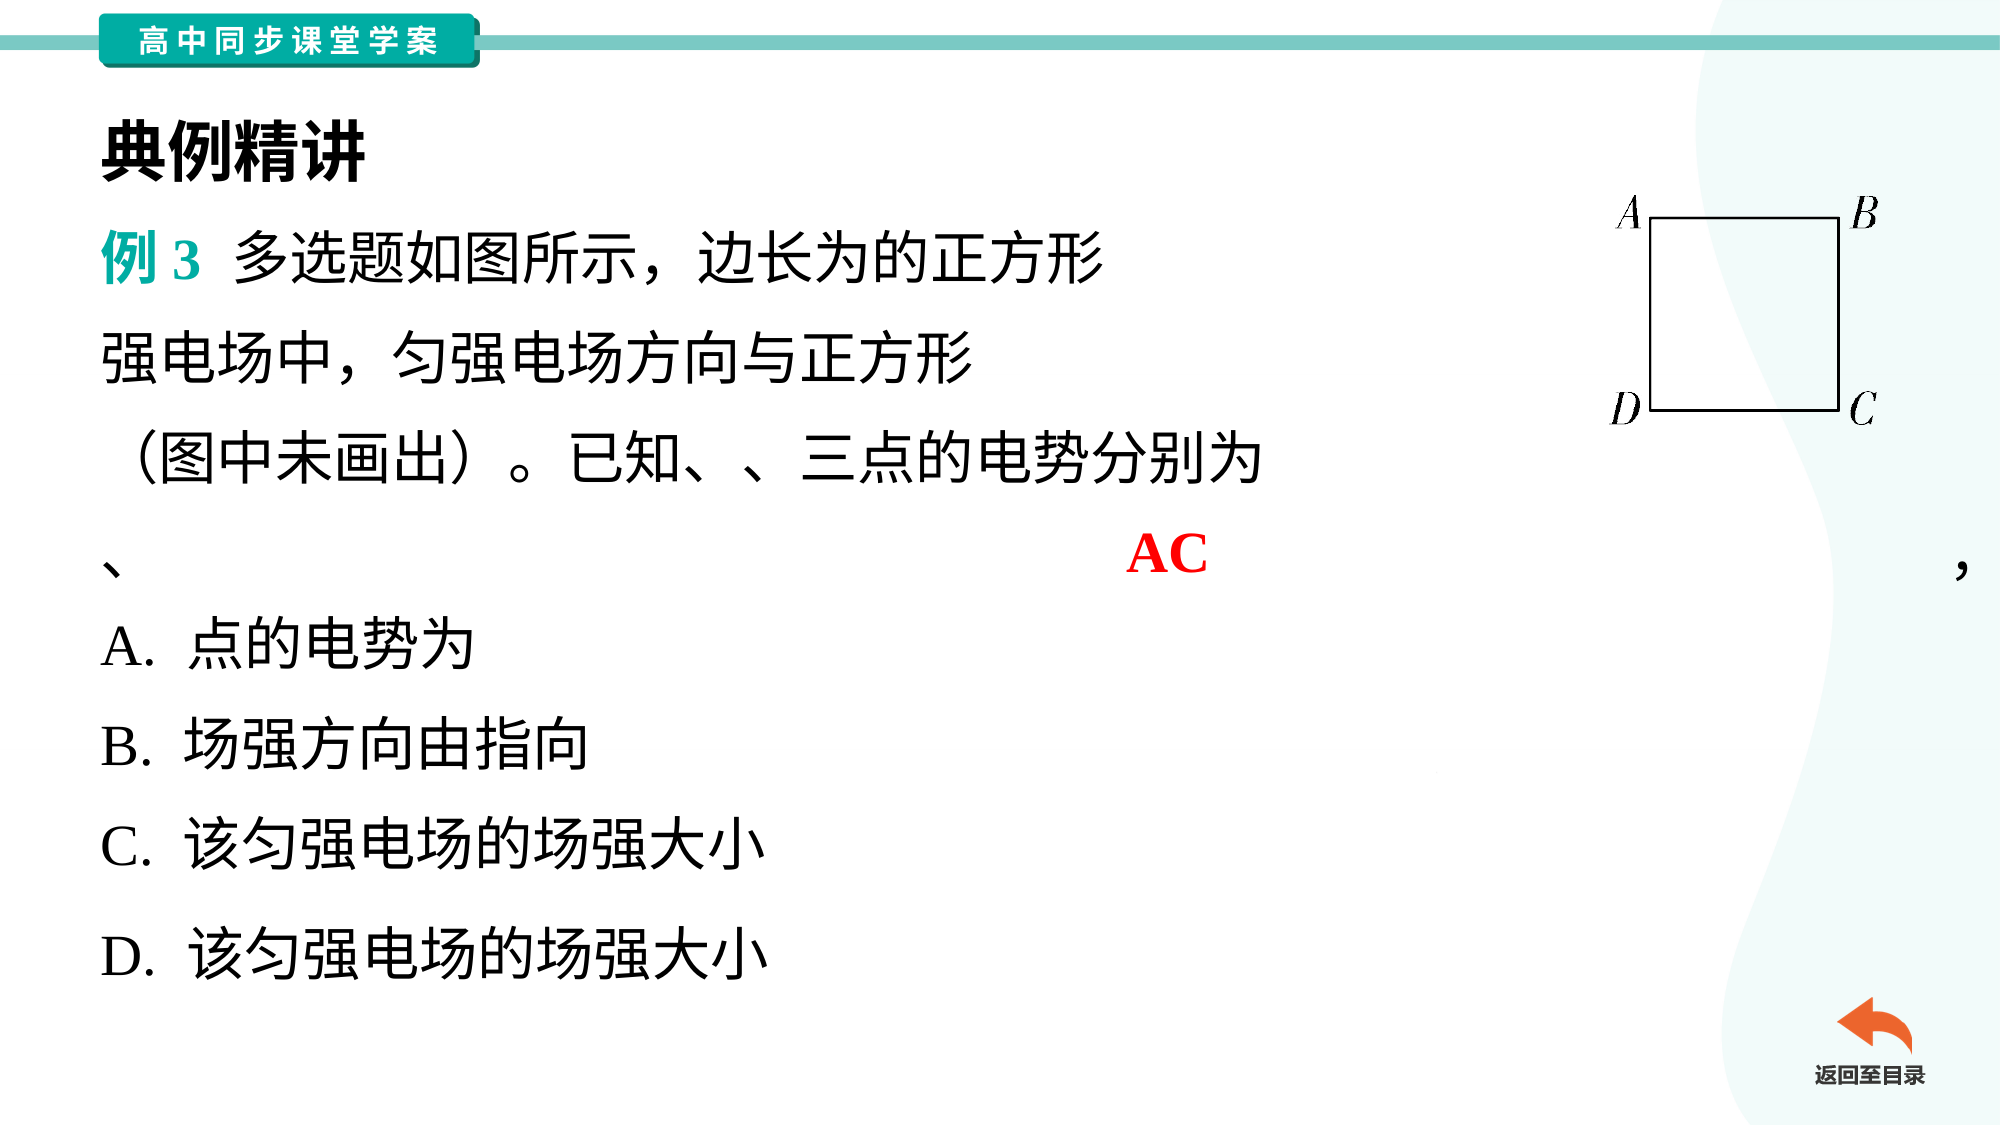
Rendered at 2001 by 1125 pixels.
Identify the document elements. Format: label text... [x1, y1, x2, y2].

text_box 典例精讲 [100, 76, 1899, 180]
picture [0, 0, 2000, 1125]
text_box AC [1105, 488, 1233, 575]
